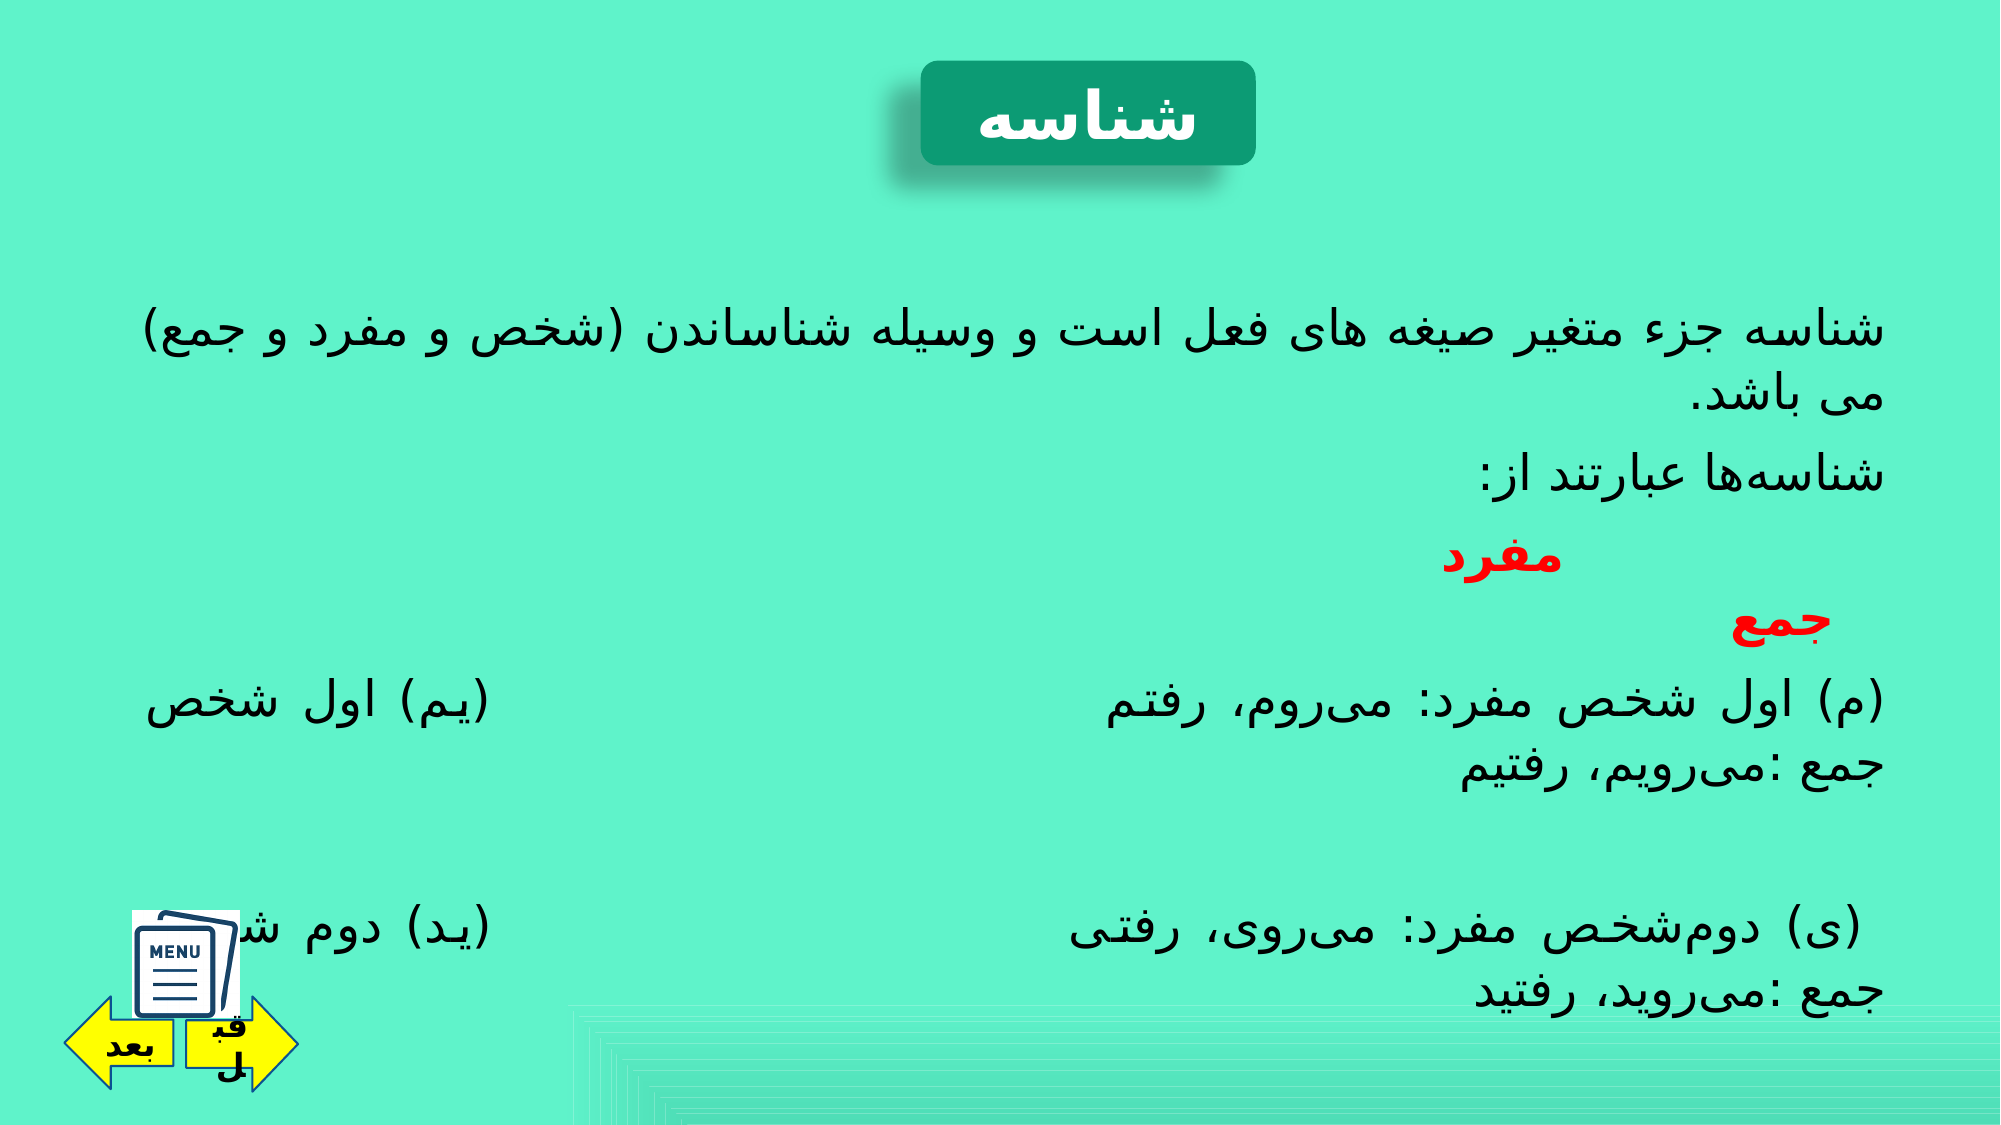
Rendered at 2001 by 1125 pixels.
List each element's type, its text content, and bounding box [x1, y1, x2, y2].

text_box بعد [63, 995, 175, 1091]
text_box شناسه جزء متغیر صیغه های فعل است و وسیله شناساندن (شخص و مفرد و جمع) می باشد. شناسه‌ها عبارتند از: مفرد جمع (م) اول شخص مفرد: می‌روم، رفتم (یم) اول شخص جمع :می‌رویم، رفتیم (ی) دوم‌شخص مفرد: می‌روی، رفتی (ید) دوم شخص جمع :می‌روید، رفتید شناسه(د) سوم شخص مفرد: می‌رود (ند) سوم‌شخص جمع :می‌روند، رفتند [124, 283, 1902, 1125]
picture [132, 910, 240, 1018]
text_box قبل [185, 995, 299, 1093]
text_box شناسه [919, 59, 1257, 167]
